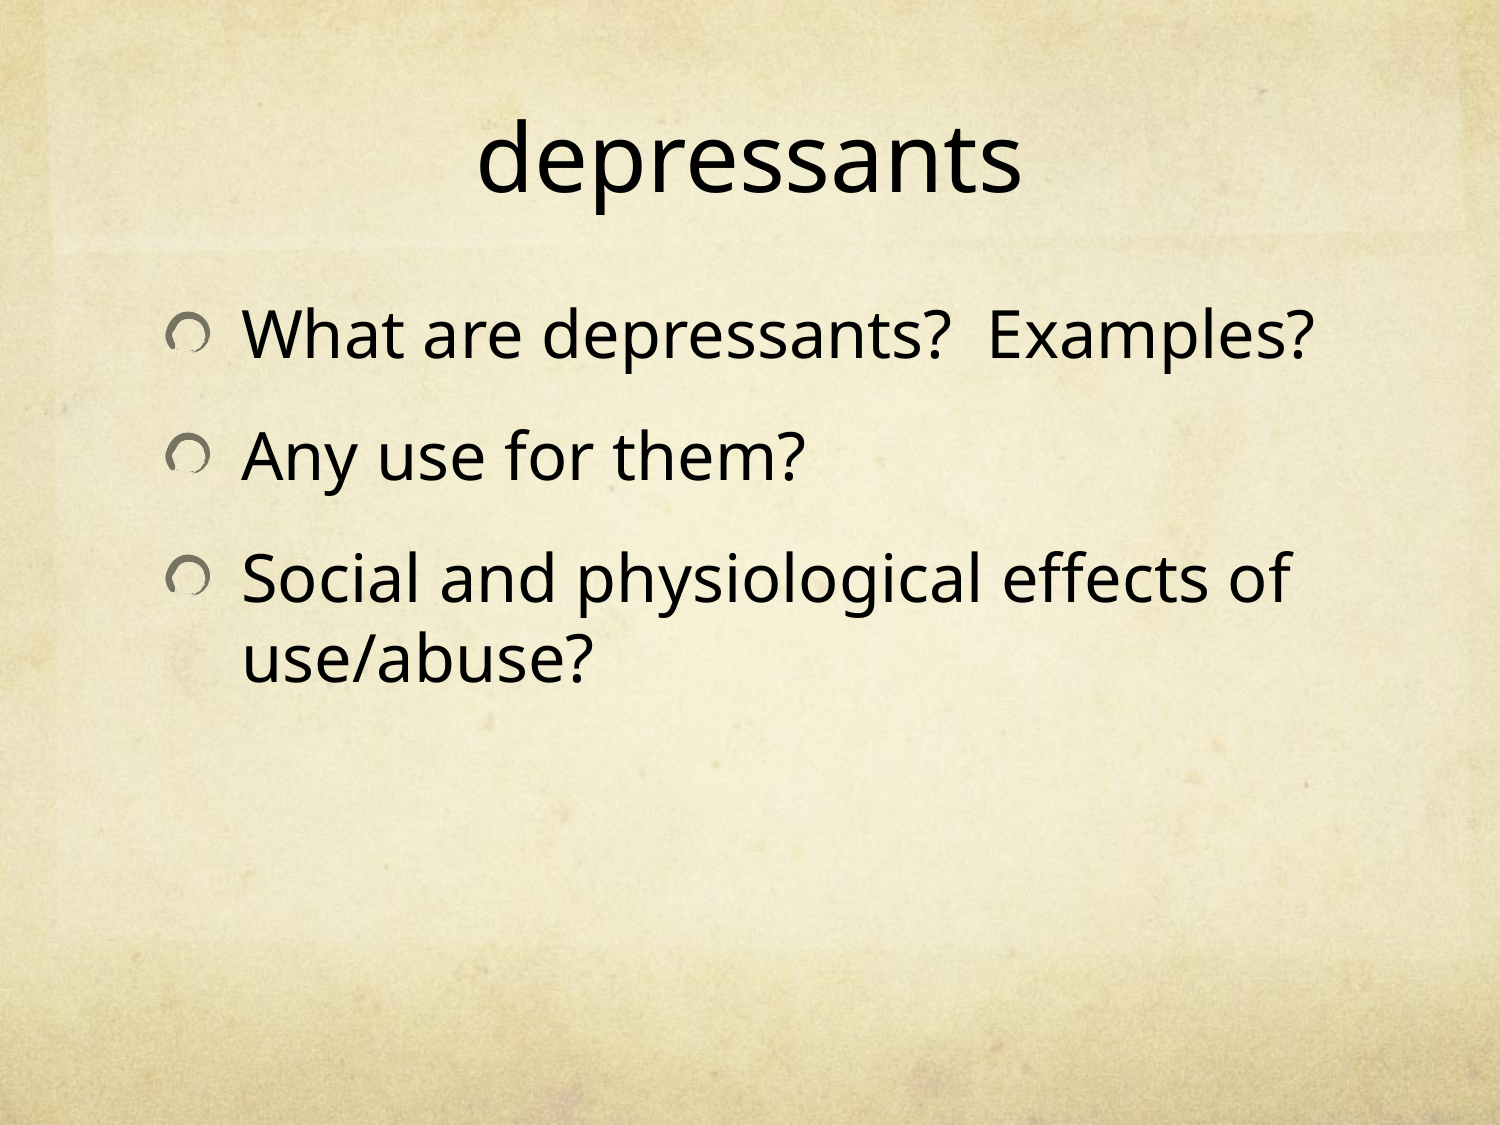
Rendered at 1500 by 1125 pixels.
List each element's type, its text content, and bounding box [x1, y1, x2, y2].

list What are depressants? Examples? Any use for them? Social and physiological effects of use/abuse? [150, 284, 1350, 950]
title depressants [150, 82, 1350, 225]
picture [0, 0, 1500, 1125]
